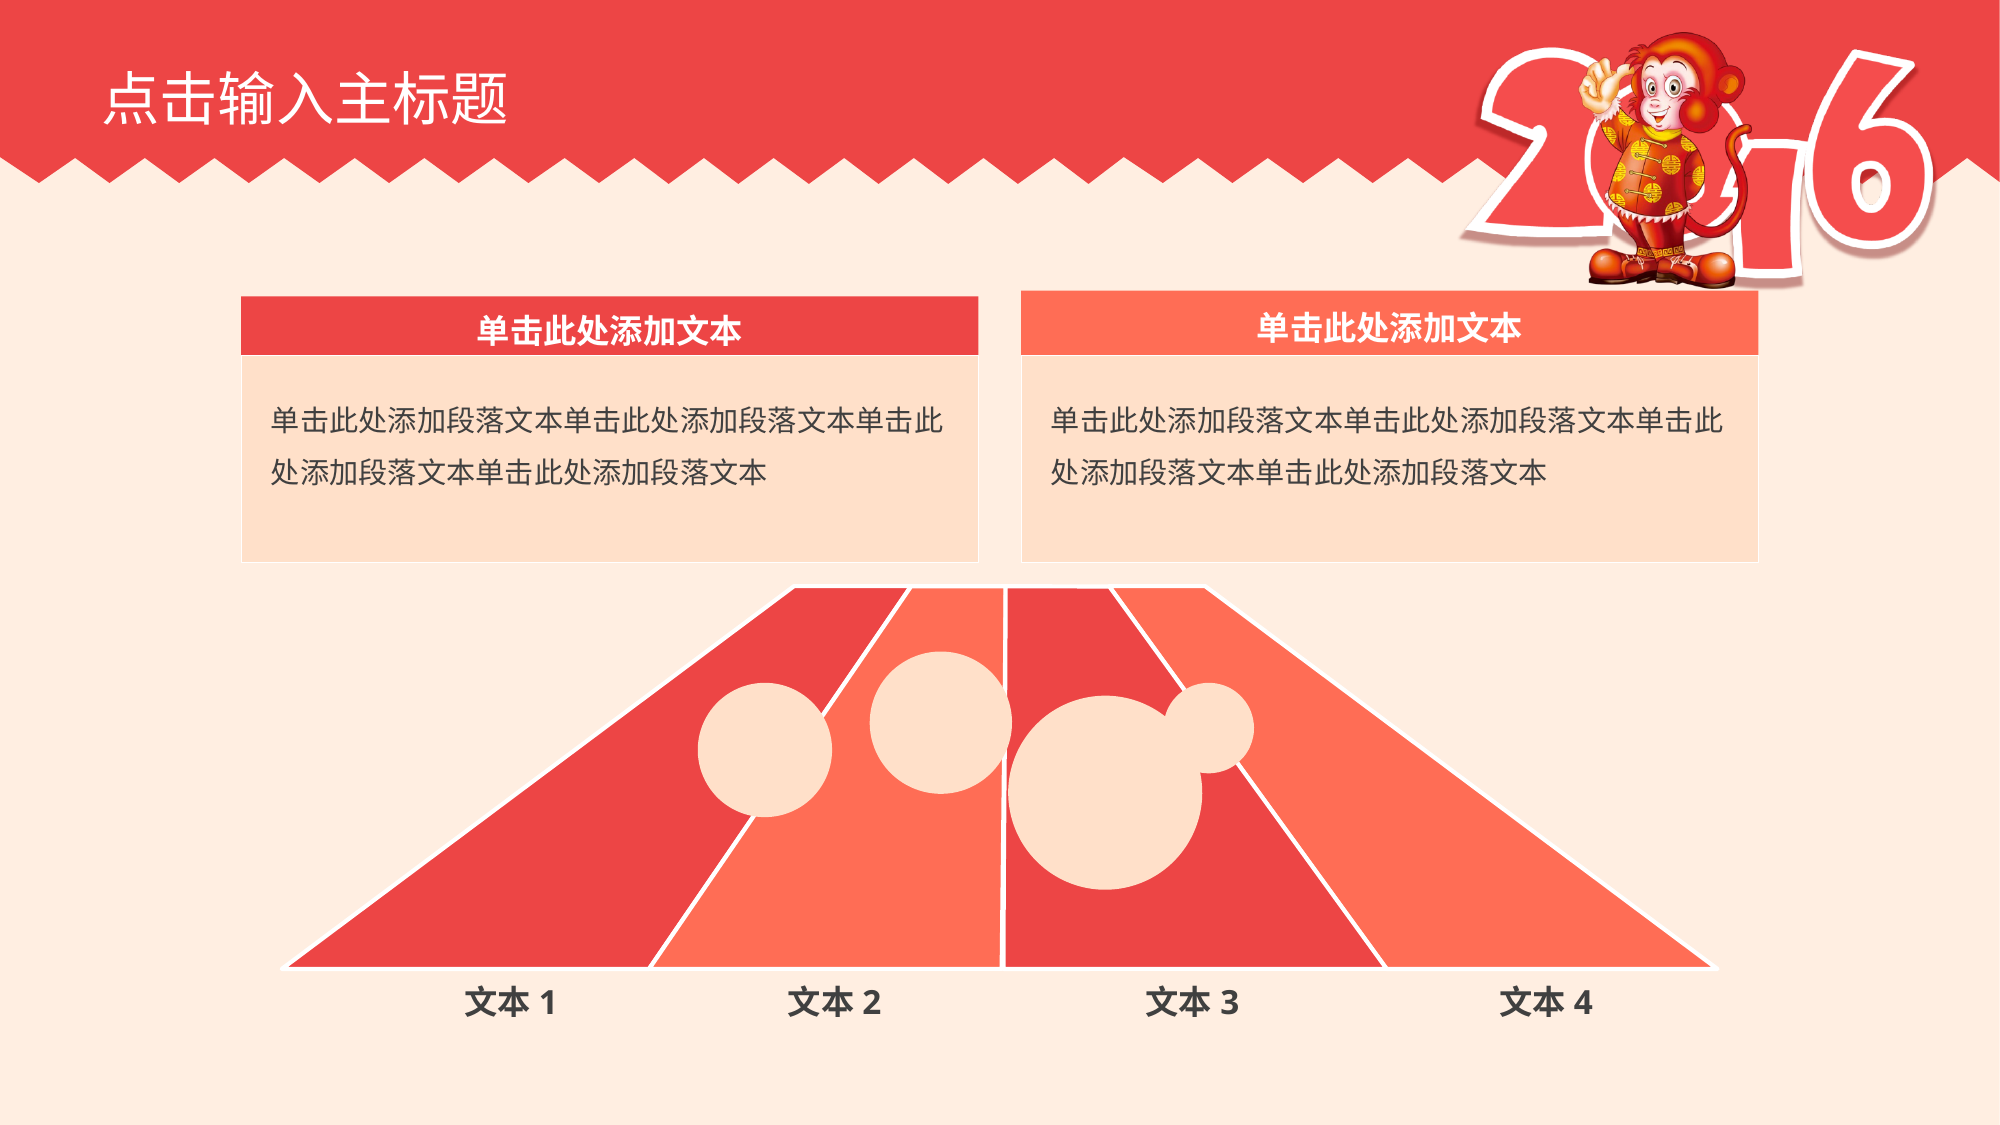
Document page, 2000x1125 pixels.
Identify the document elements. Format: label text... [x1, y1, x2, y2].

text_box 文本4 [1484, 974, 1608, 1029]
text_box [240, 296, 979, 563]
text_box [649, 586, 1005, 969]
text_box 文本2 [773, 974, 897, 1029]
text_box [1020, 290, 1759, 563]
text_box [1110, 586, 1718, 969]
text_box 文本3 [1131, 974, 1255, 1029]
text_box 文本1 [449, 974, 573, 1029]
text_box [1163, 682, 1255, 774]
text_box [281, 586, 910, 969]
picture [1454, 0, 2000, 450]
text_box [1008, 695, 1203, 890]
text_box [1003, 586, 1387, 969]
text_box 点击输入主标题 [86, 54, 525, 140]
text_box [697, 682, 833, 818]
text_box [869, 651, 1013, 794]
